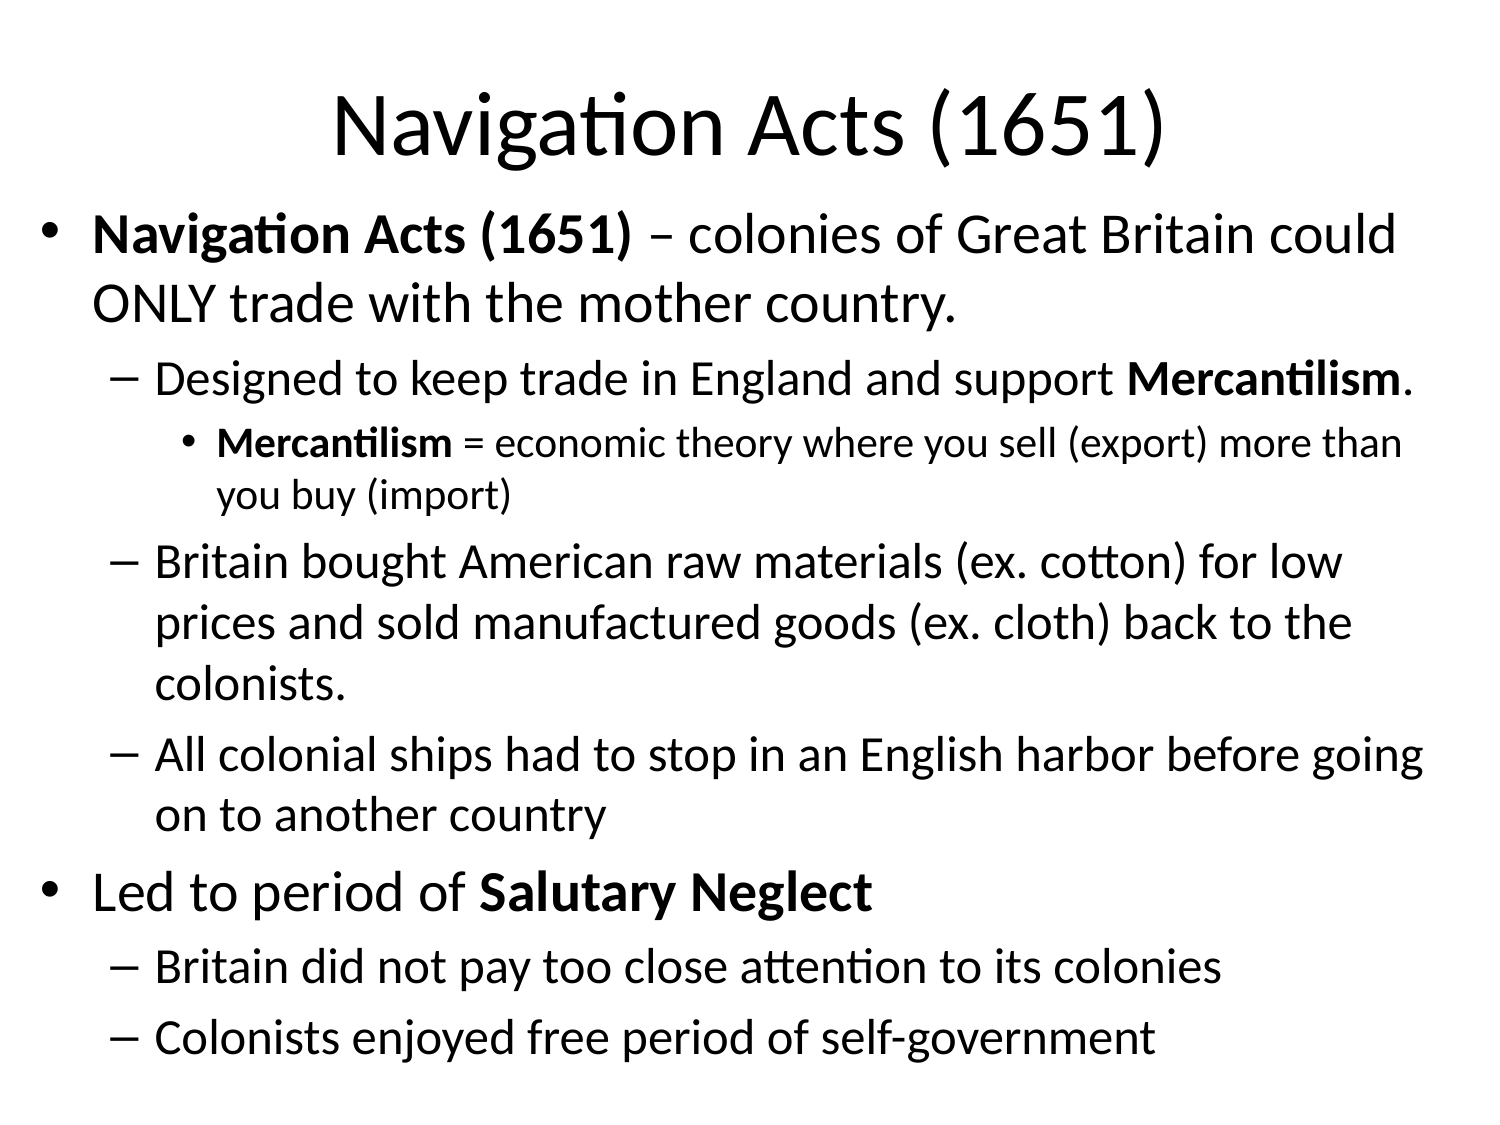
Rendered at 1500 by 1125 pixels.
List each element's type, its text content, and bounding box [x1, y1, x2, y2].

title Navigation Acts (1651) [75, 24, 1425, 187]
list Navigation Acts (1651) – colonies of Great Britain could ONLY trade with the mother country. Designed to keep trade in England and support Mercantilism. Mercantilism = economic theory where you sell (export) more than you buy (import) Britain bought American raw materials (ex. cotton) for low prices and sold manufactured goods (ex. cloth) back to the colonists. All colonial ships had to stop in an English harbor before going on to another country Led to period of Salutary Neglect Britain did not pay too close attention to its colonies Colonists enjoyed free period of self-government [24, 187, 1463, 1088]
